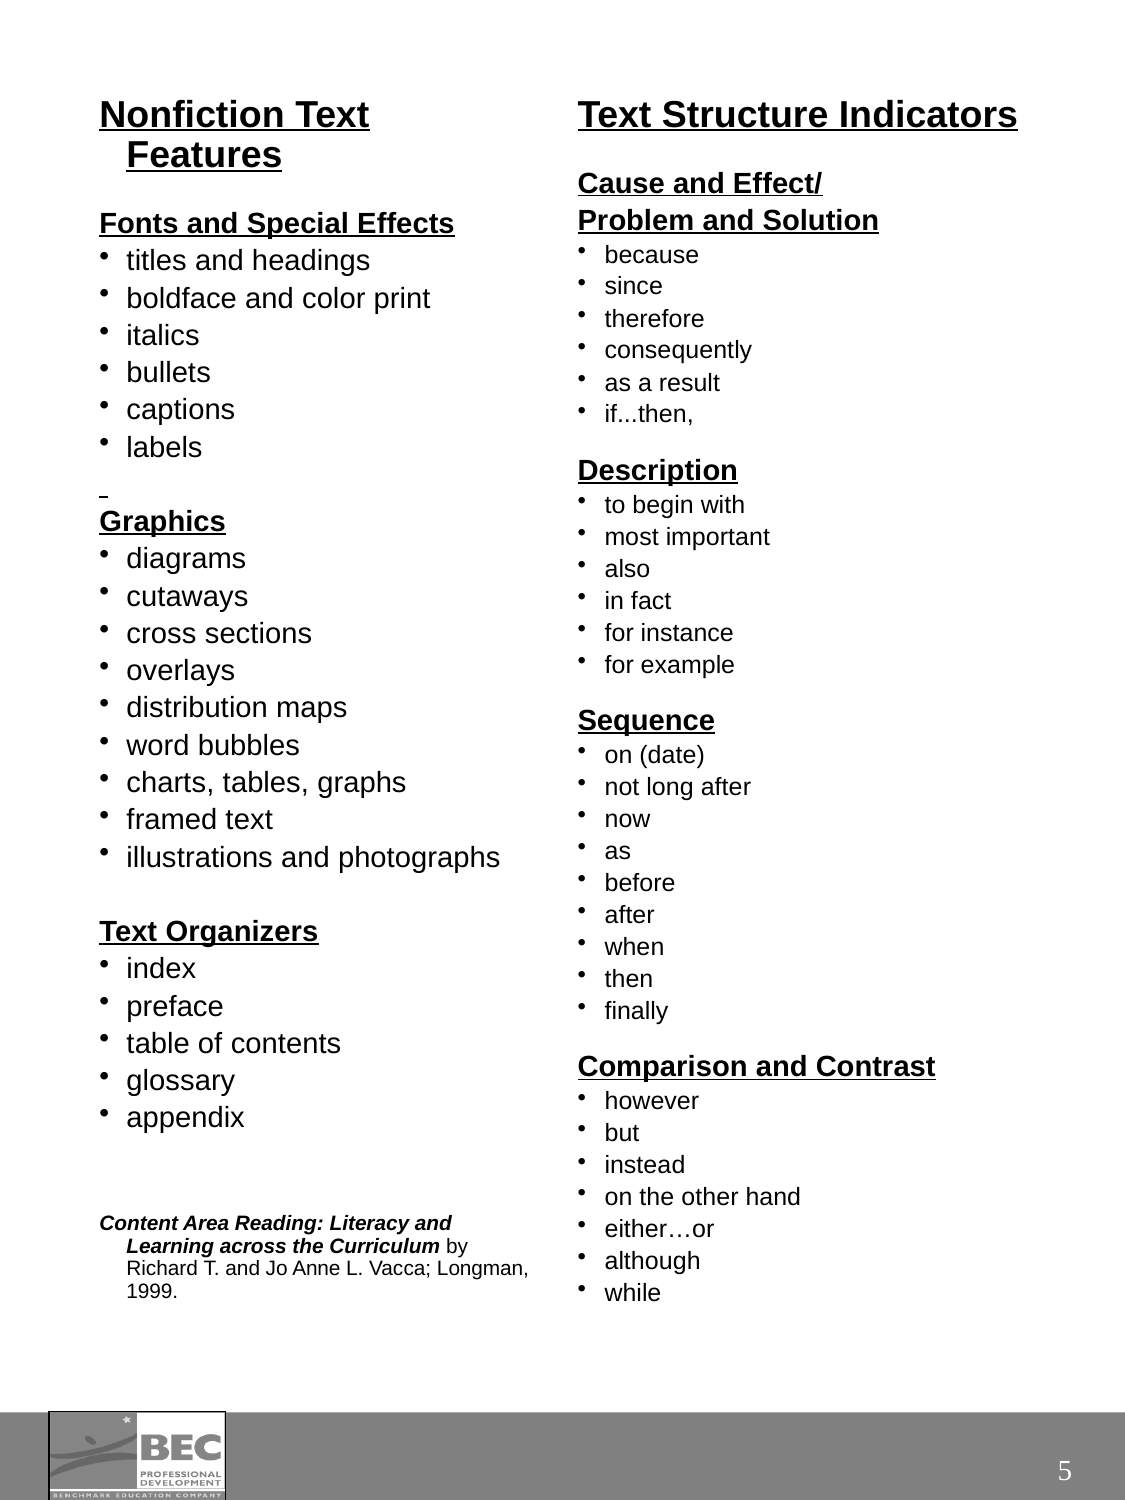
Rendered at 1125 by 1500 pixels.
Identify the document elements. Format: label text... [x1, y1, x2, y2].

list Nonfiction Text Features Fonts and Special Effects titles and headings boldface and color print italics bullets captions labels Graphics diagrams cutaways cross sections overlays distribution maps word bubbles charts, tables, graphs framed text illustrations and photographs Text Organizers index preface table of contents glossary appendix Content Area Reading: Literacy and Learning across the Curriculum by Richard T. and Jo Anne L. Vacca; Longman, 1999. [84, 87, 551, 1376]
list Text Structure Indicators Cause and Effect/ Problem and Solution because since therefore consequently as a result if...then, Description to begin with most important also in fact for instance for example Sequence on (date) not long after now as before after when then finally Comparison and Contrast however but instead on the other hand either…or although while [562, 87, 1038, 1376]
slide_number 5 [862, 1443, 1088, 1500]
